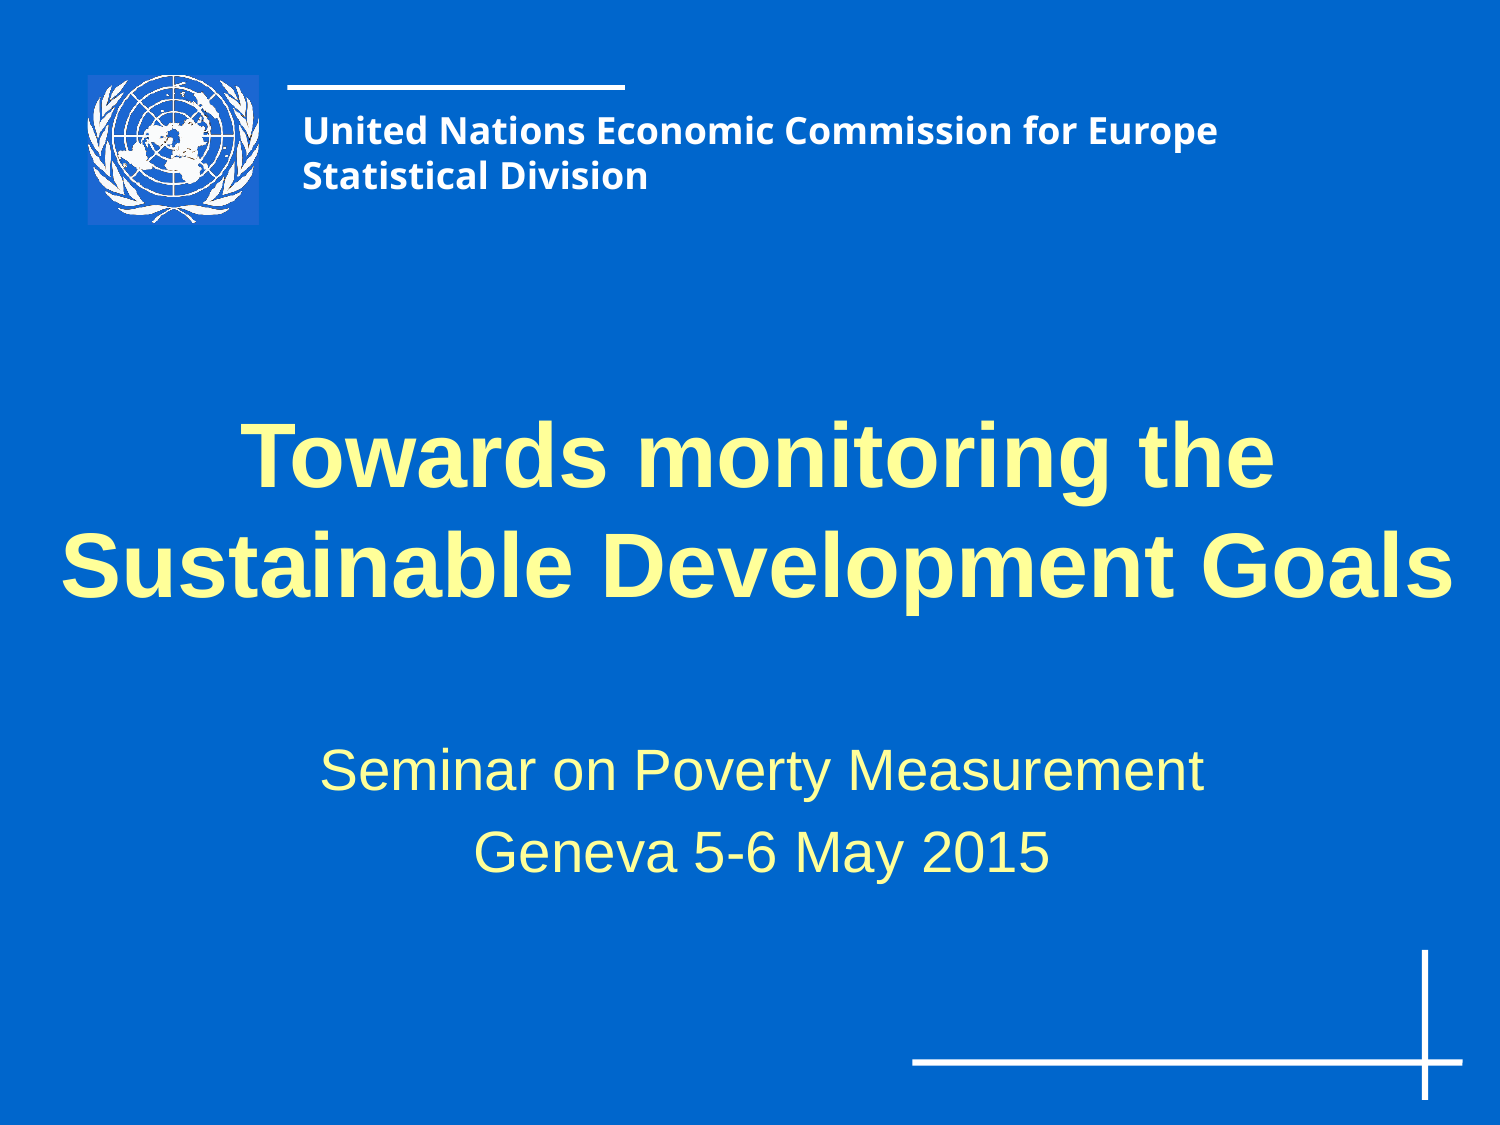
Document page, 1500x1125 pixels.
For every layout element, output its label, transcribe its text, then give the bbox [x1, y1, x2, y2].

subtitle Seminar on Poverty Measurement Geneva 5-6 May 2015 [237, 725, 1288, 963]
title Towards monitoring the Sustainable Development Goals [17, 412, 1500, 600]
picture [87, 75, 259, 225]
